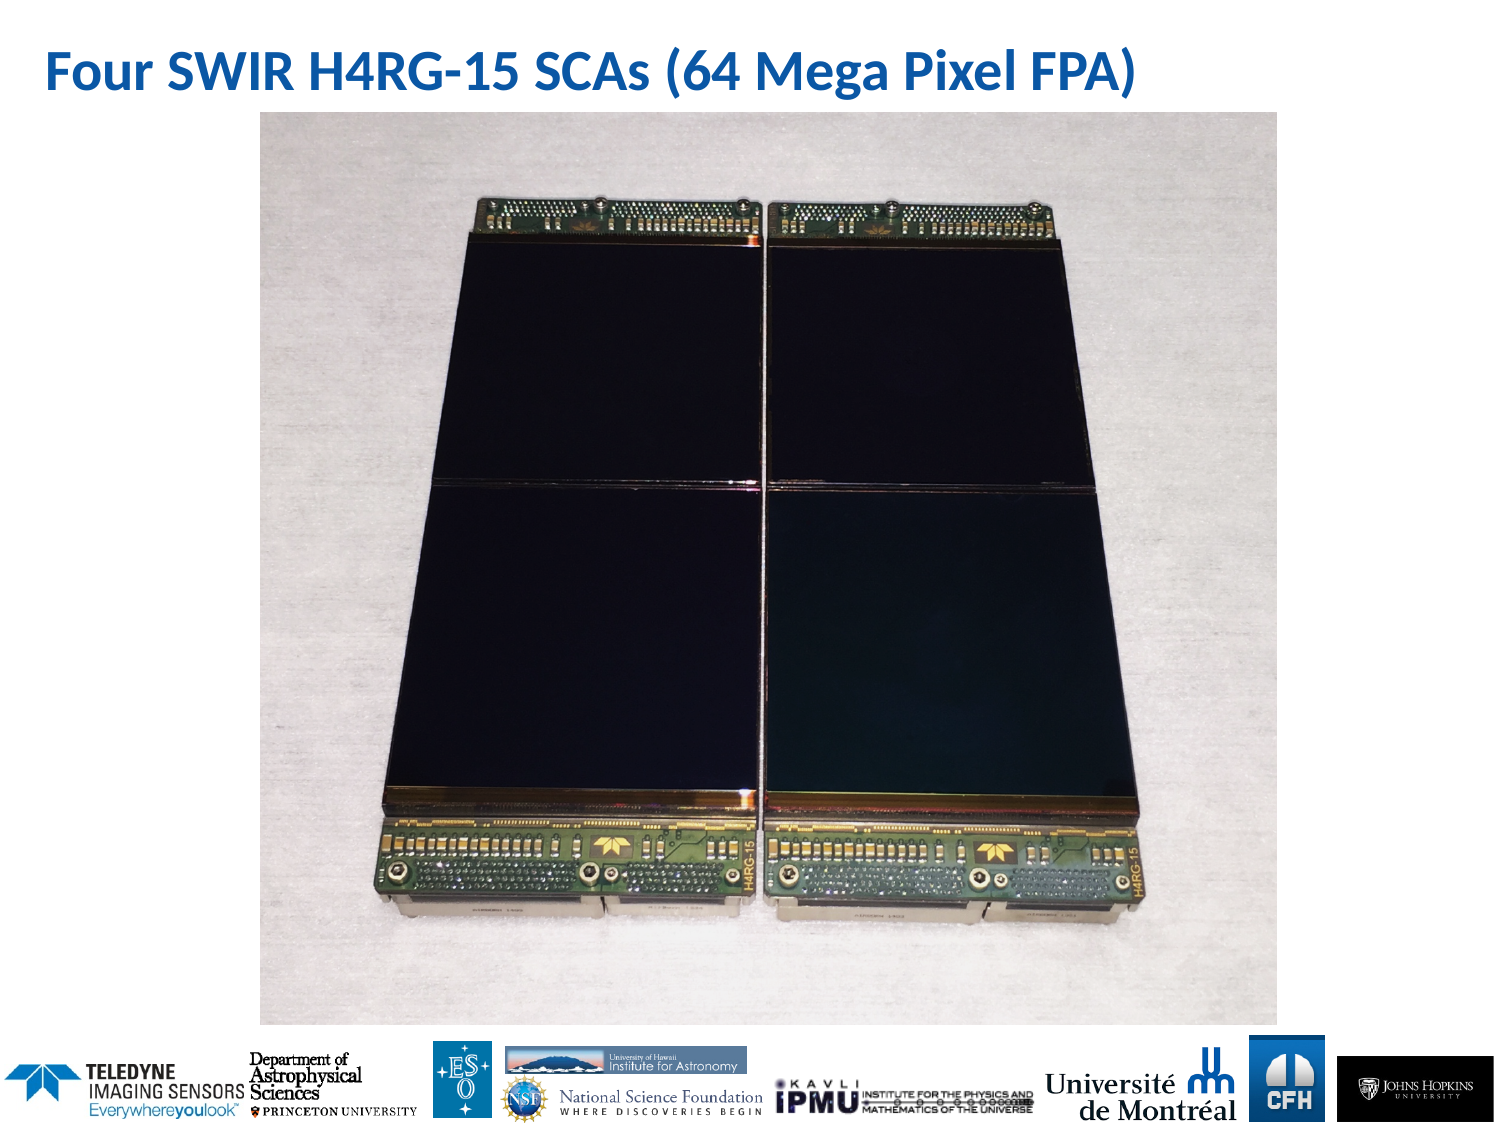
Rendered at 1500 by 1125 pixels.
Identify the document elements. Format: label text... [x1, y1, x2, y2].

picture [466, 1055, 473, 1065]
picture [460, 1093, 472, 1098]
picture [4, 1064, 244, 1119]
picture [500, 1046, 763, 1123]
picture [1337, 1056, 1494, 1122]
picture [460, 1079, 472, 1084]
picture [259, 112, 1277, 1026]
text_box Four SWIR H4RG-15 SCAs (64 Mega Pixel FPA) [30, 24, 1500, 125]
picture [249, 1042, 418, 1119]
picture [767, 1068, 1038, 1125]
picture [451, 1058, 455, 1077]
picture [1041, 1043, 1240, 1124]
picture [1249, 1035, 1325, 1122]
